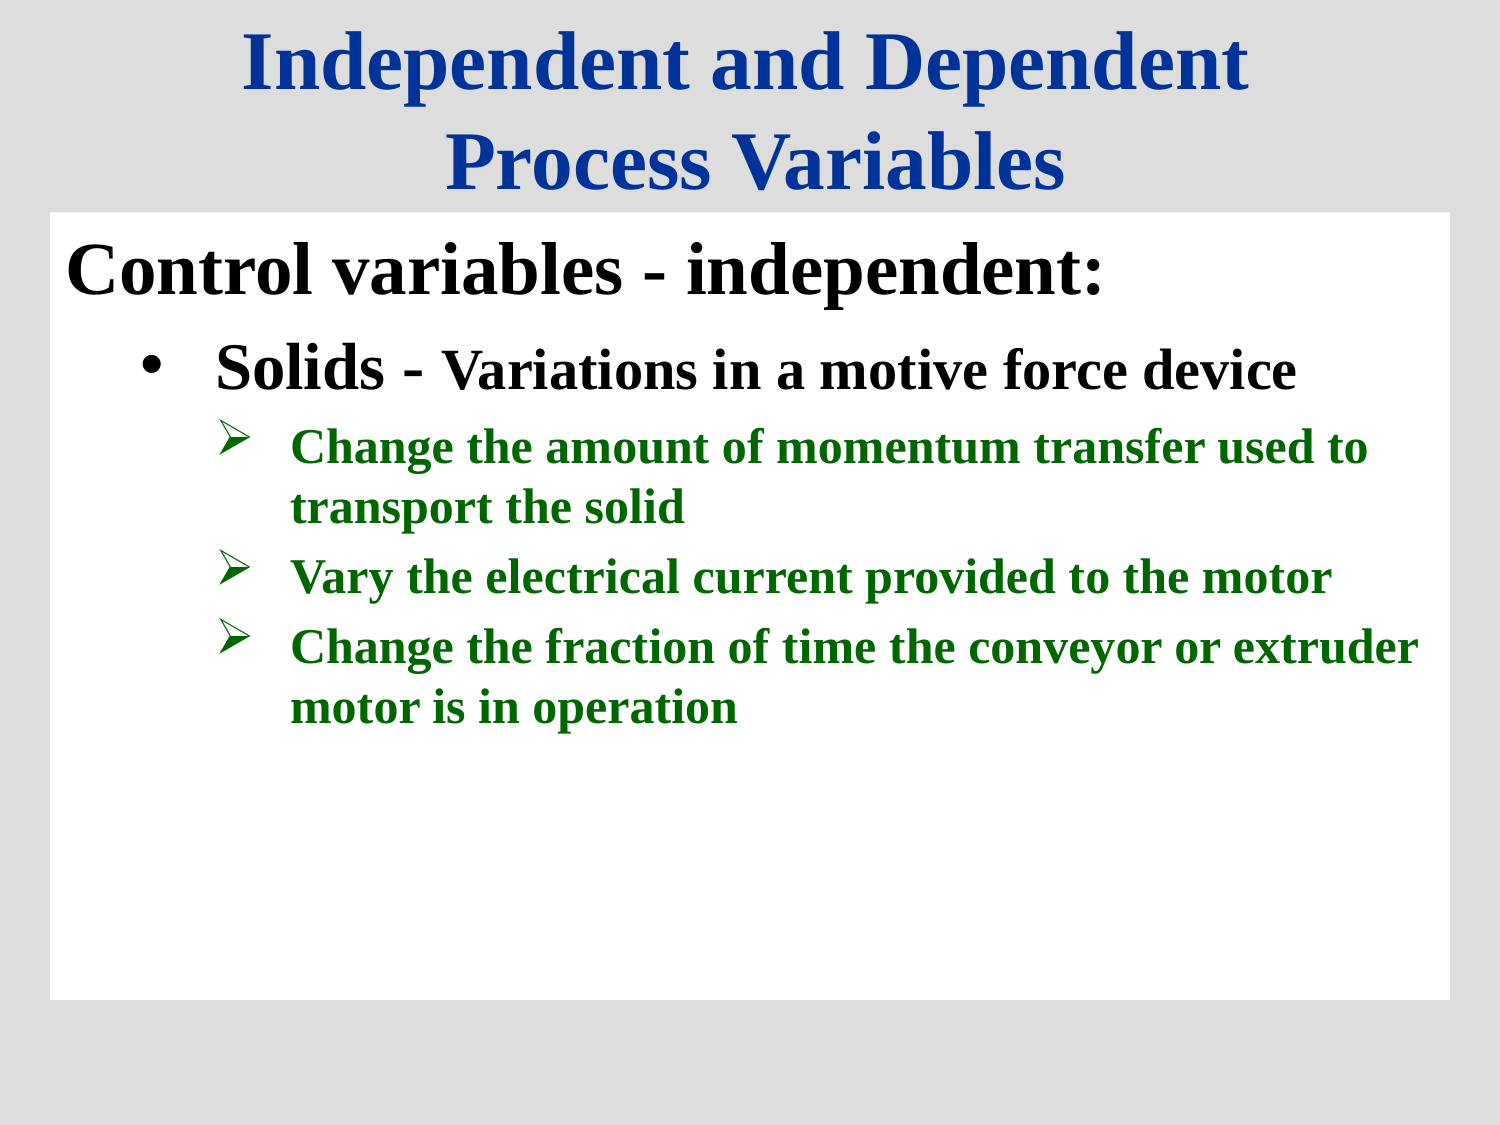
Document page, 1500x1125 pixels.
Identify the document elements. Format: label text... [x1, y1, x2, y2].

title Independent and Dependent Process Variables [50, 24, 1463, 188]
subtitle Control variables - independent: Solids - Variations in a motive force device Change the amount of momentum transfer used to transport the solid Vary the electrical current provided to the motor Change the fraction of time the conveyor or extruder motor is in operation [50, 212, 1450, 1000]
